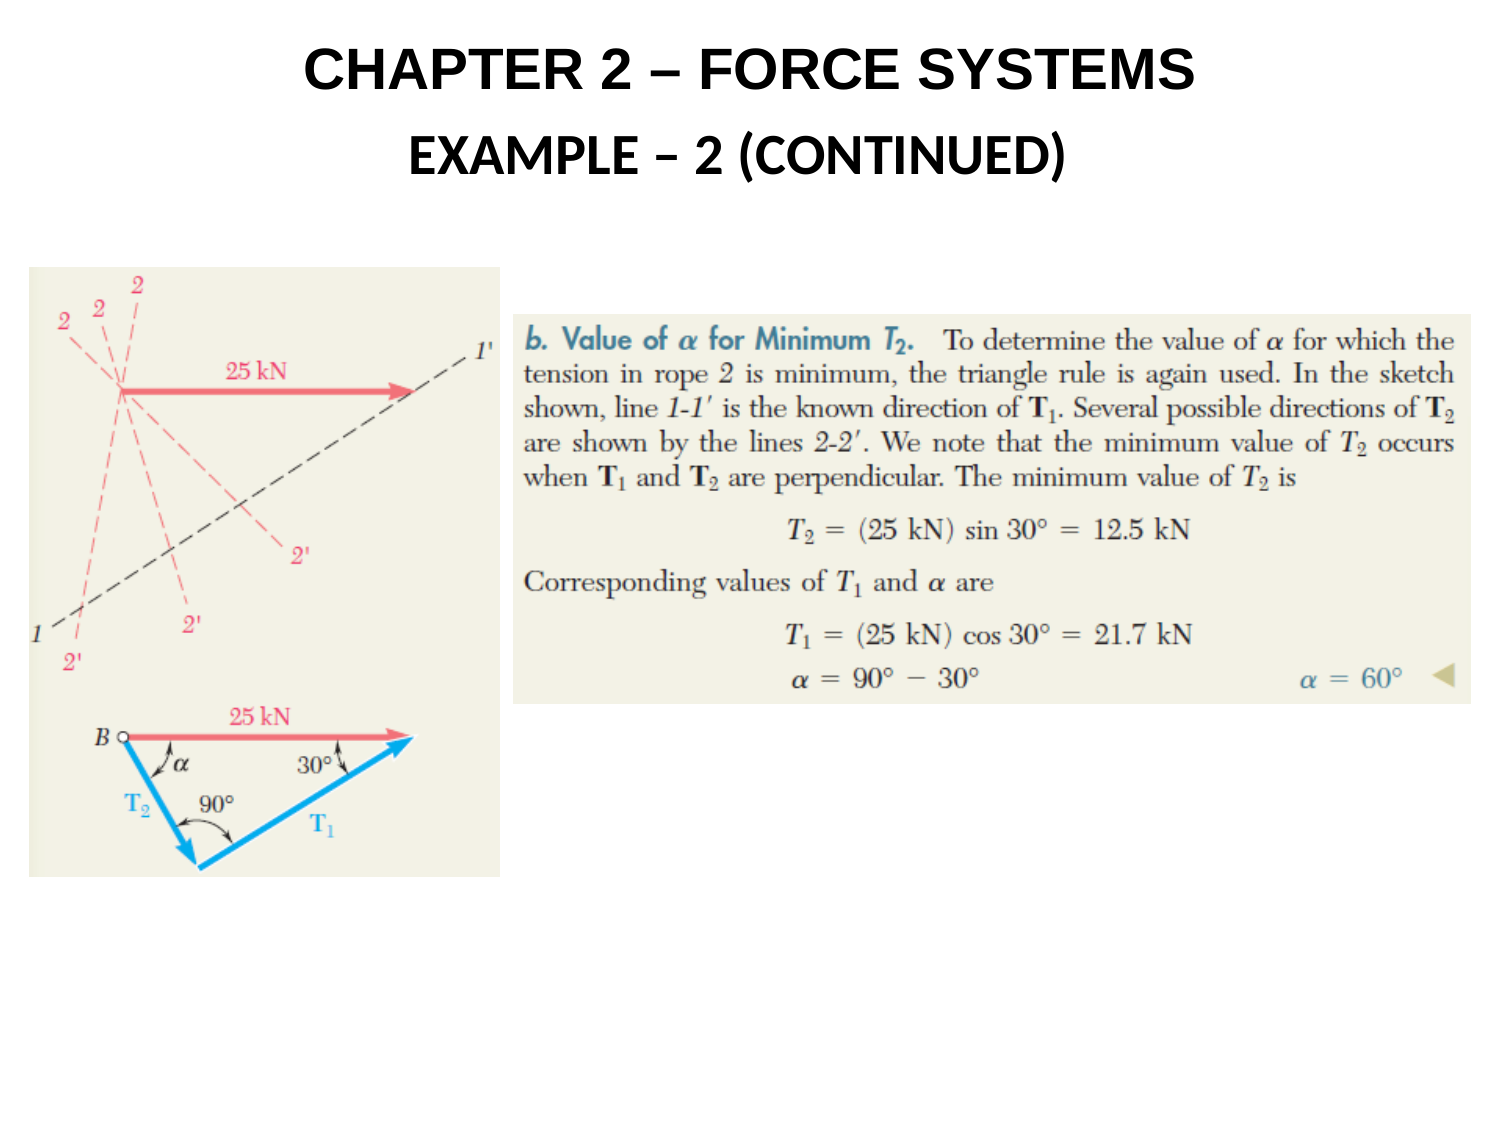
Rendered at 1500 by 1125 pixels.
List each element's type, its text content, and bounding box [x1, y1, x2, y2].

picture [513, 314, 1471, 704]
text_box CHAPTER 2 – FORCE SYSTEMS [23, 23, 1477, 109]
picture [29, 266, 500, 877]
text_box EXAMPLE – 2 (CONTINUED) [29, 113, 1449, 189]
